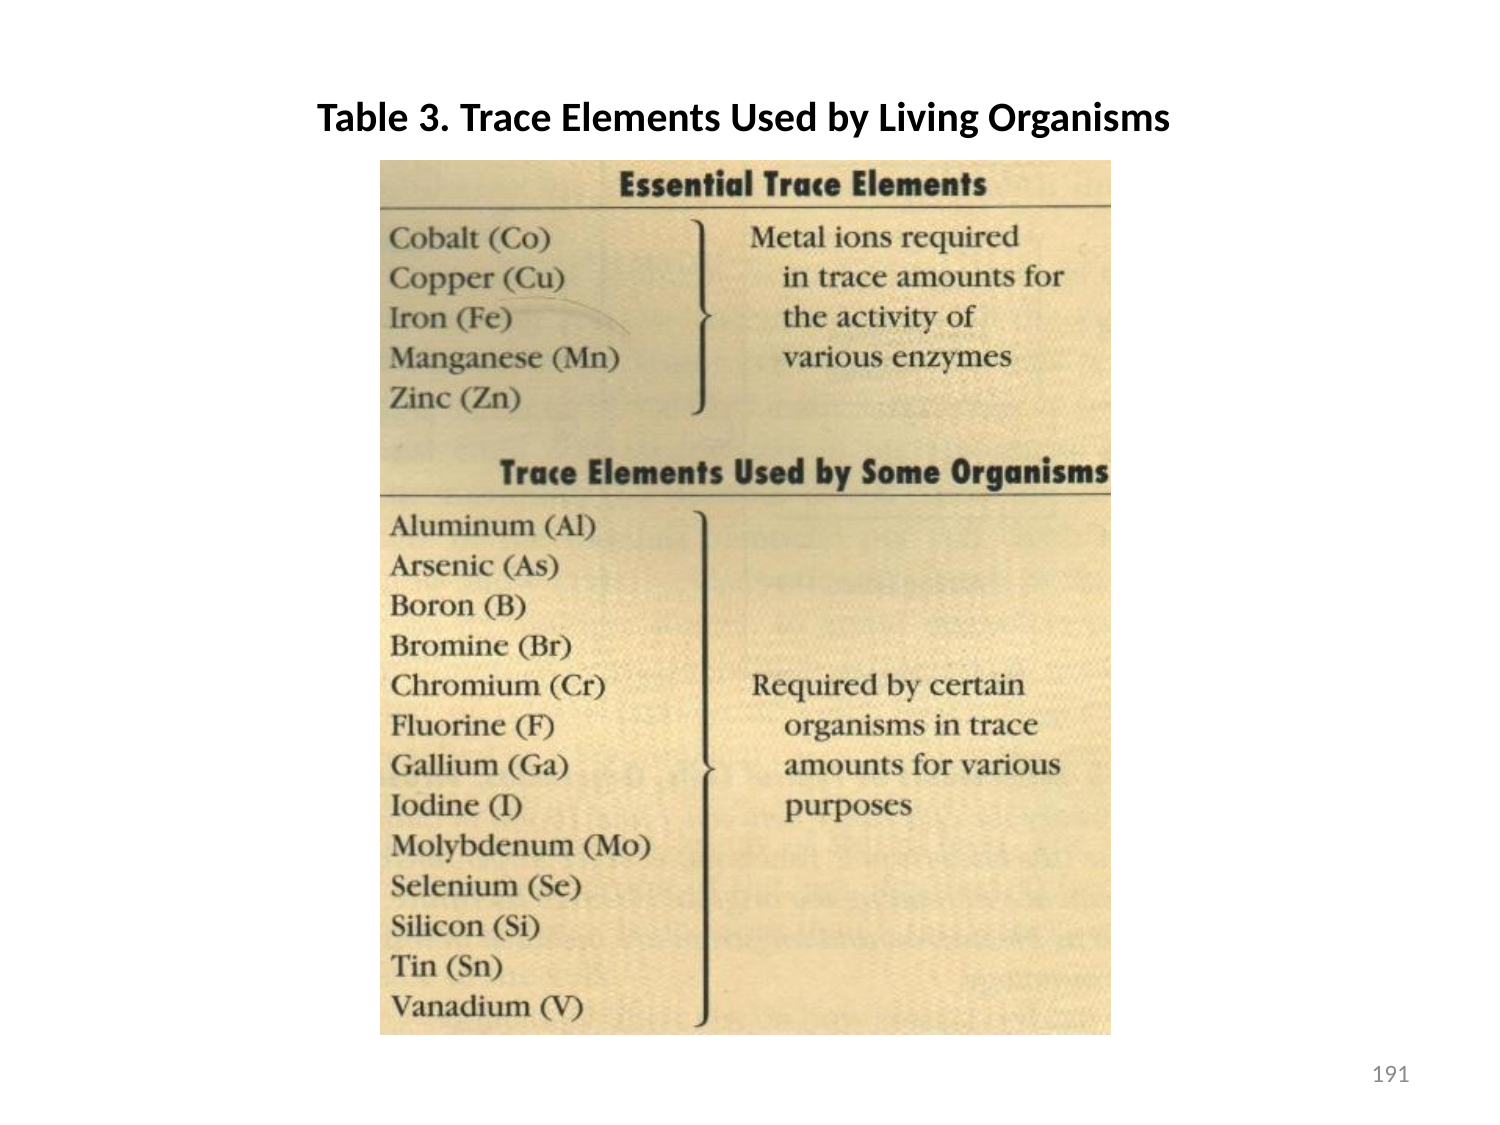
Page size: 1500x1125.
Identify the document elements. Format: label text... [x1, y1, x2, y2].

slide_number 191 [1074, 1042, 1425, 1103]
title Table 3. Trace Elements Used by Living Organisms [294, 54, 1194, 148]
picture [379, 160, 1111, 1036]
